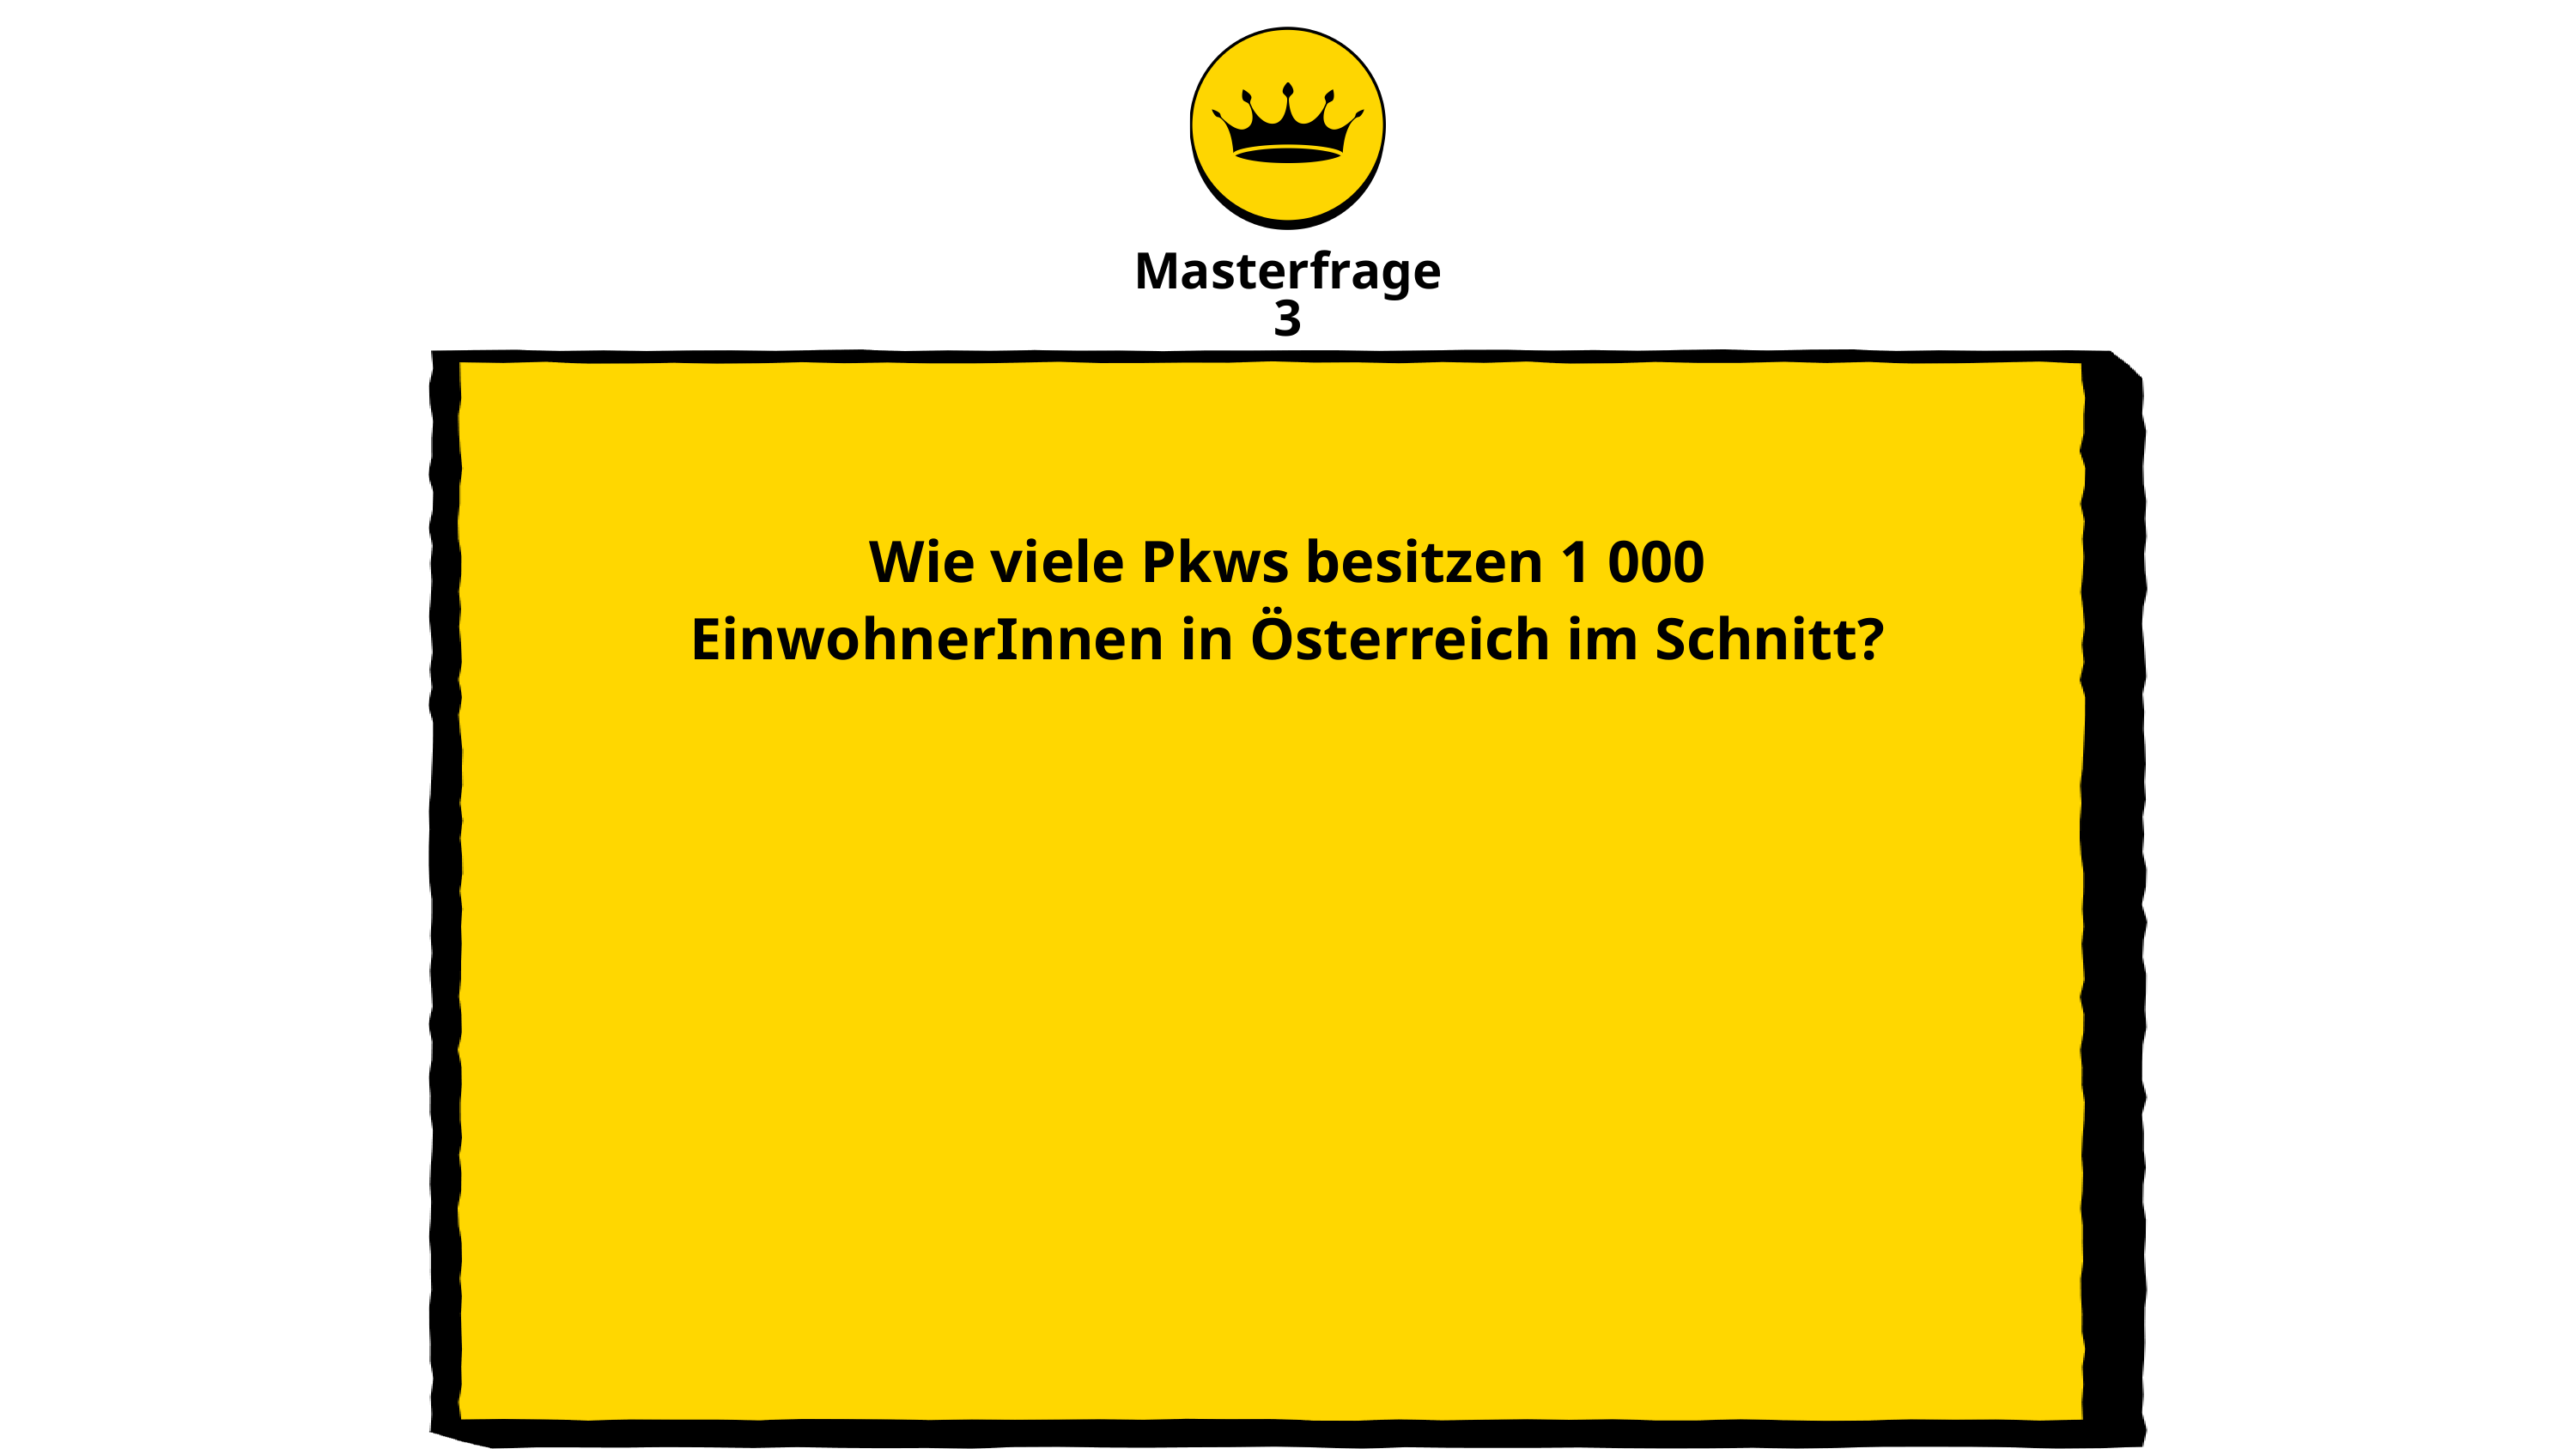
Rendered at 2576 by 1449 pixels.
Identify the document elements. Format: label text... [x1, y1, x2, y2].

text_box [428, 349, 2148, 1449]
text_box Masterfrage 3 [643, 245, 1932, 352]
text_box [1189, 27, 1386, 230]
text_box [1212, 82, 1364, 163]
text_box Wie viele Pkws besitzen 1 000 EinwohnerInnen in Österreich im Schnitt? [643, 509, 1932, 678]
